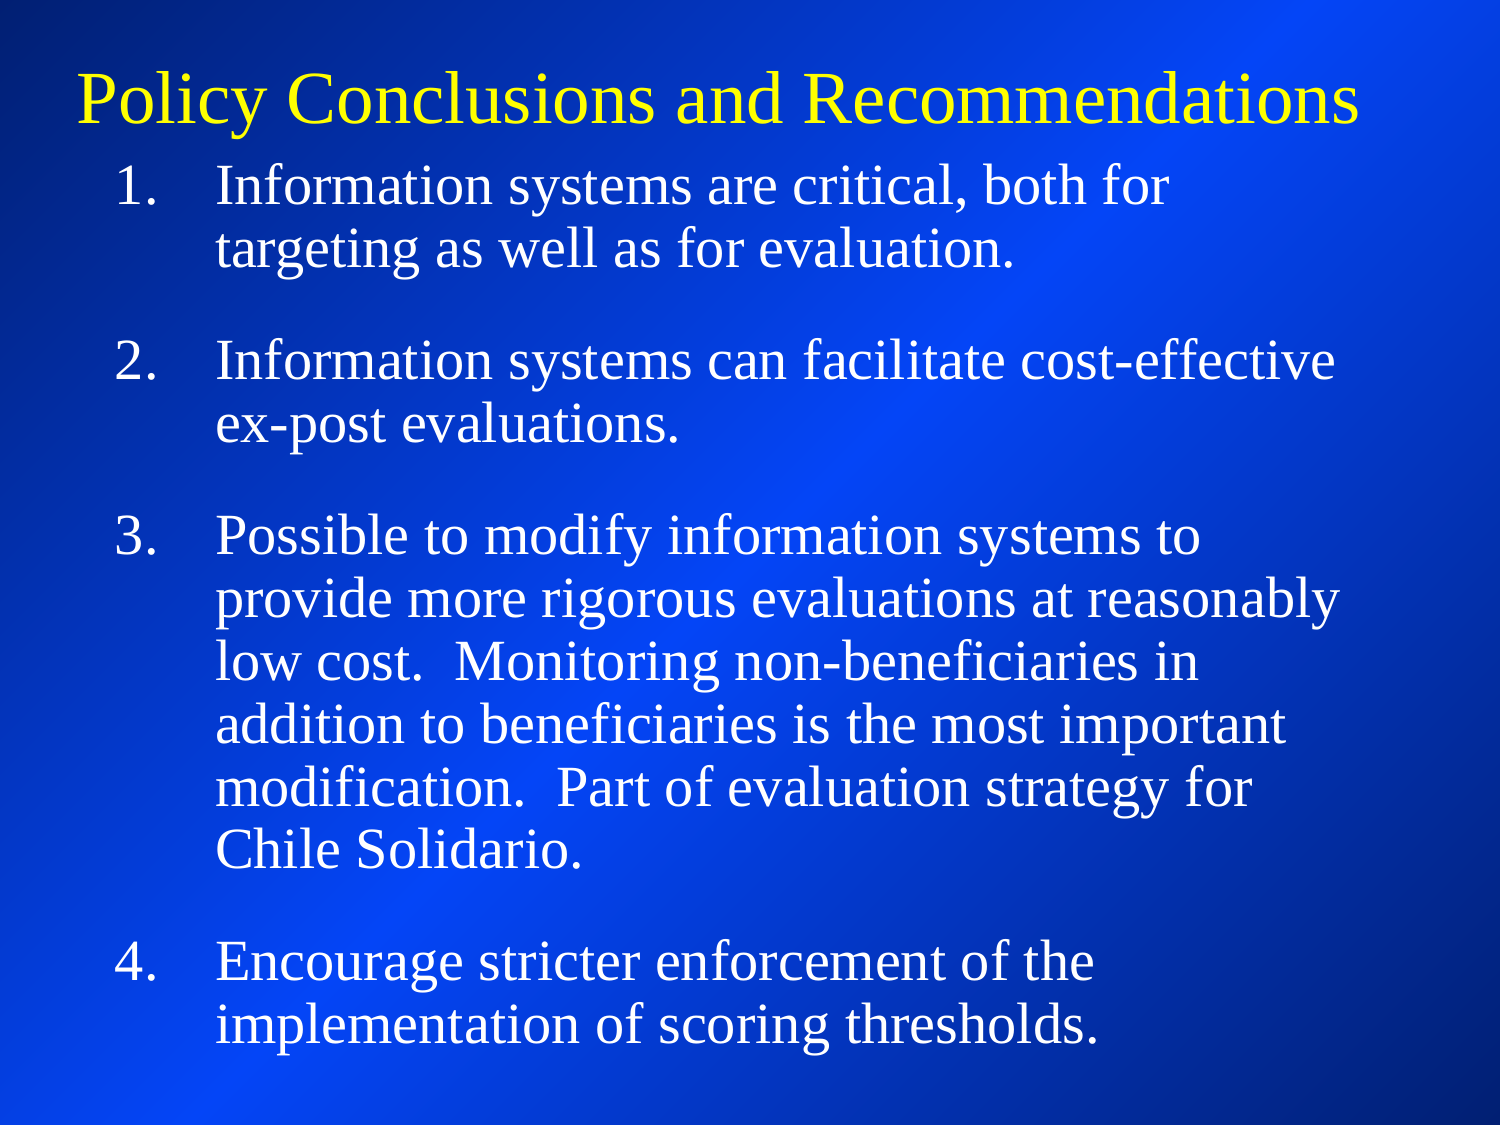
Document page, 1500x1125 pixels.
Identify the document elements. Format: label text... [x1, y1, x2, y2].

title Policy Conclusions and Recommendations [49, 0, 1388, 188]
list Information systems are critical, both for targeting as well as for evaluation. Information systems can facilitate cost-effective ex-post evaluations. Possible to modify information systems to provide more rigorous evaluations at reasonably low cost. Monitoring non-beneficiaries in addition to beneficiaries is the most important modification. Part of evaluation strategy for Chile Solidario. Encourage stricter enforcement of the implementation of scoring thresholds. [99, 99, 1388, 1076]
